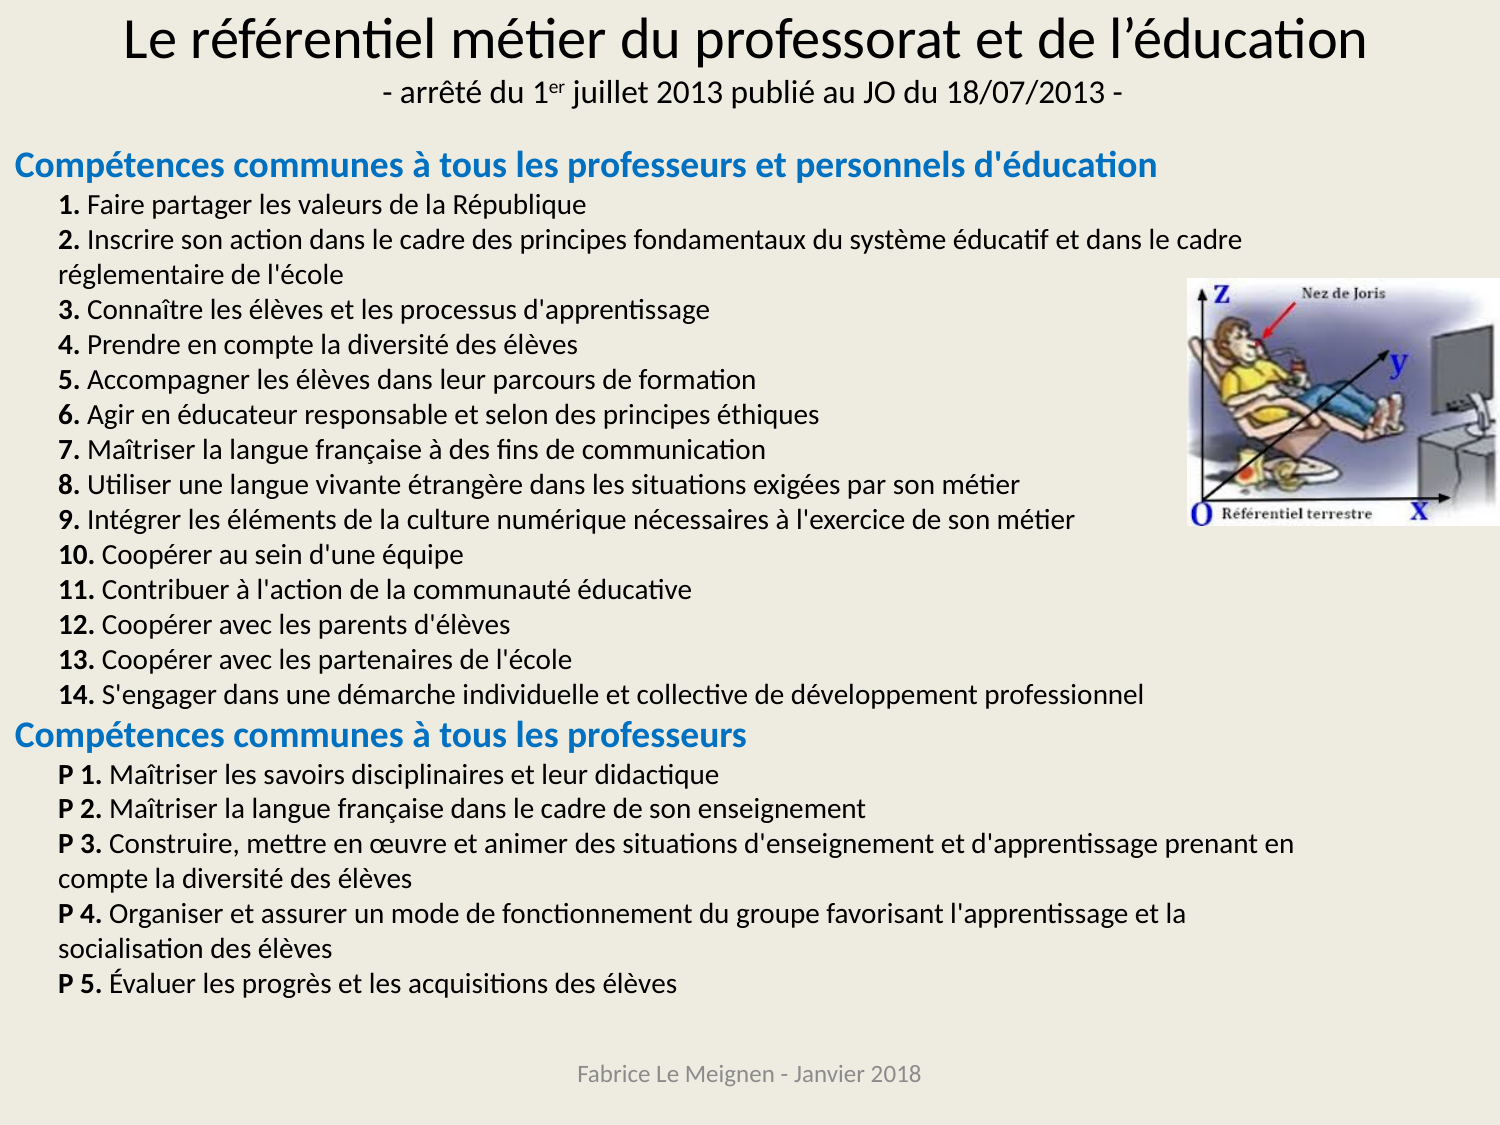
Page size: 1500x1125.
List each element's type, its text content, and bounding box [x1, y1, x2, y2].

footer Fabrice Le Meignen - Janvier 2018 [512, 1042, 988, 1103]
text_box Compétences communes à tous les professeurs et personnels d'éducation 1. Faire partager les valeurs de la République 2. Inscrire son action dans le cadre des principes fondamentaux du système éducatif et dans le cadre réglementaire de l'école 3. Connaître les élèves et les processus d'apprentissage 4. Prendre en compte la diversité des élèves 5. Accompagner les élèves dans leur parcours de formation 6. Agir en éducateur responsable et selon des principes éthiques 7. Maîtriser la langue française à des fins de communication 8. Utiliser une langue vivante étrangère dans les situations exigées par son métier 9. Intégrer les éléments de la culture numérique nécessaires à l'exercice de son métier 10. Coopérer au sein d'une équipe 11. Contribuer à l'action de la communauté éducative 12. Coopérer avec les parents d'élèves 13. Coopérer avec les partenaires de l'école 14. S'engager dans une démarche individuelle et collective de développement professionnel Compétences communes à tous les professeurs P 1. Maîtriser les savoirs disciplinaires et leur didactique P 2. Maîtriser la langue française dans le cadre de son enseignement P 3. Construire, mettre en œuvre et animer des situations d'enseignement et d'apprentissage prenant en compte la diversité des élèves P 4. Organiser et assurer un mode de fonctionnement du groupe favorisant l'apprentissage et la socialisation des élèves P 5. Évaluer les progrès et les acquisitions des élèves [0, 133, 1348, 1007]
picture [1186, 278, 1500, 526]
title Le référentiel métier du professorat et de l’éducation - arrêté du 1er juillet 2013 publié au JO du 18/07/2013 - [0, 0, 1500, 149]
